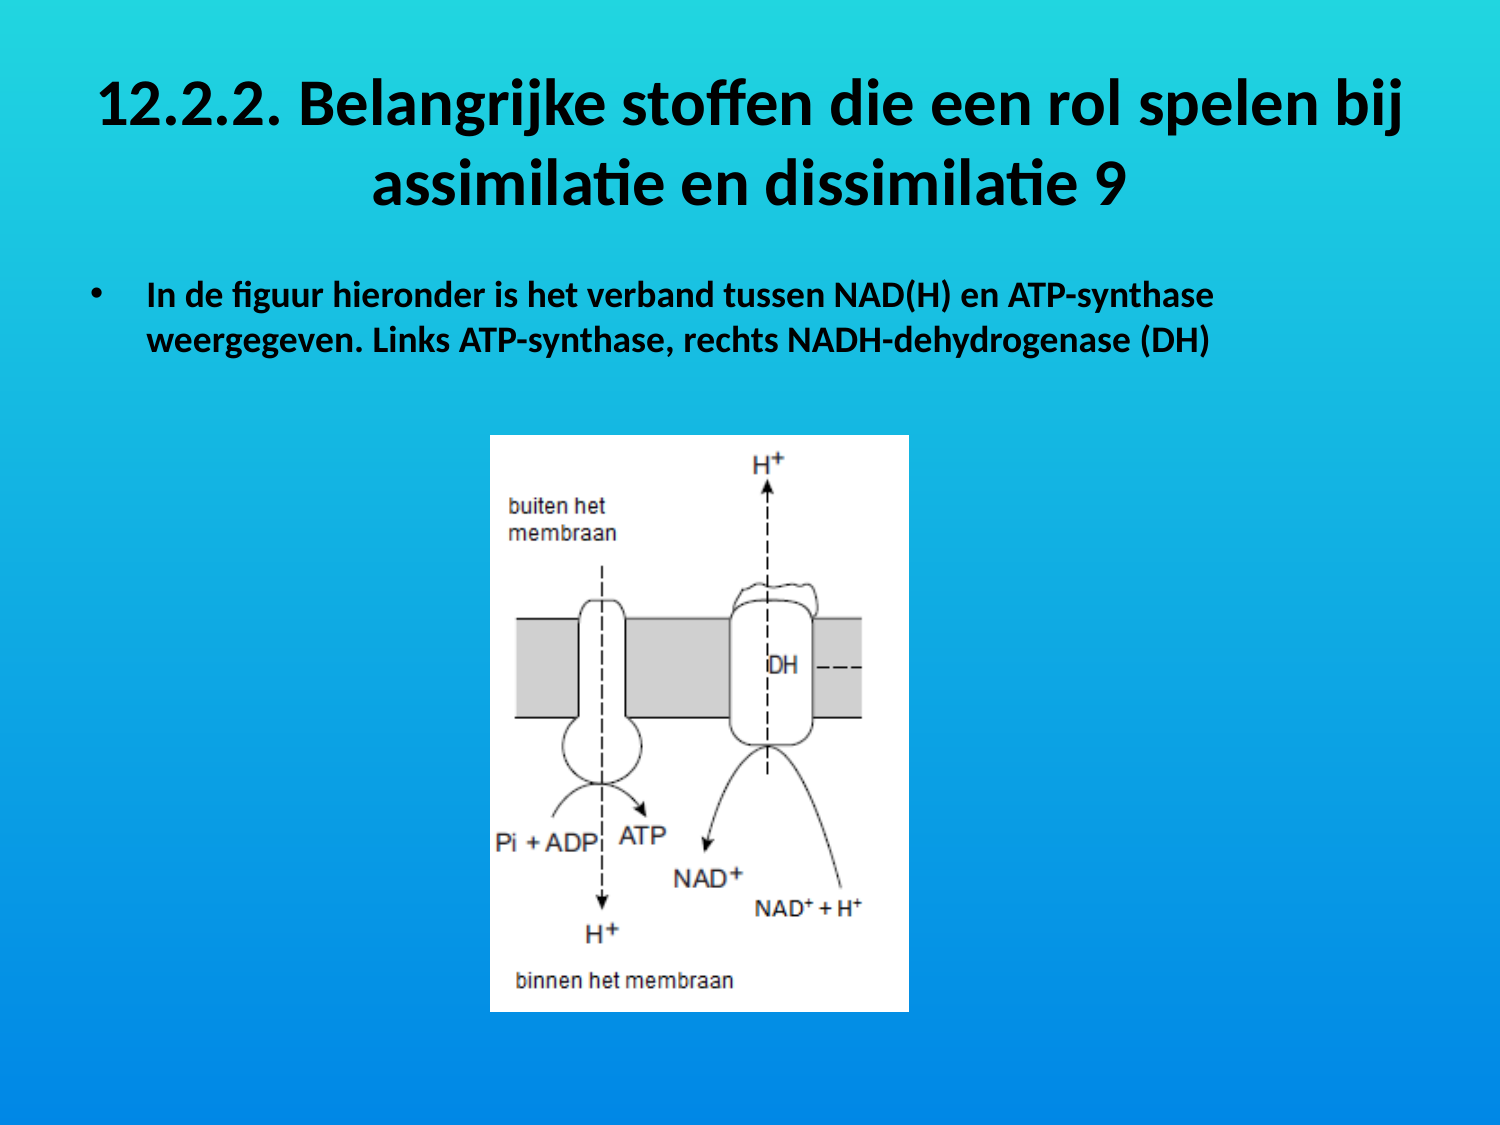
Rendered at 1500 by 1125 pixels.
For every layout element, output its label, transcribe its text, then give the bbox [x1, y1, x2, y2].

picture [489, 435, 909, 1012]
list In de figuur hieronder is het verband tussen NAD(H) en ATP-synthase weergegeven. Links ATP-synthase, rechts NADH-dehydrogenase (DH) [75, 262, 1425, 1005]
title 12.2.2. Belangrijke stoffen die een rol spelen bij assimilatie en dissimilatie 9 [75, 45, 1425, 233]
